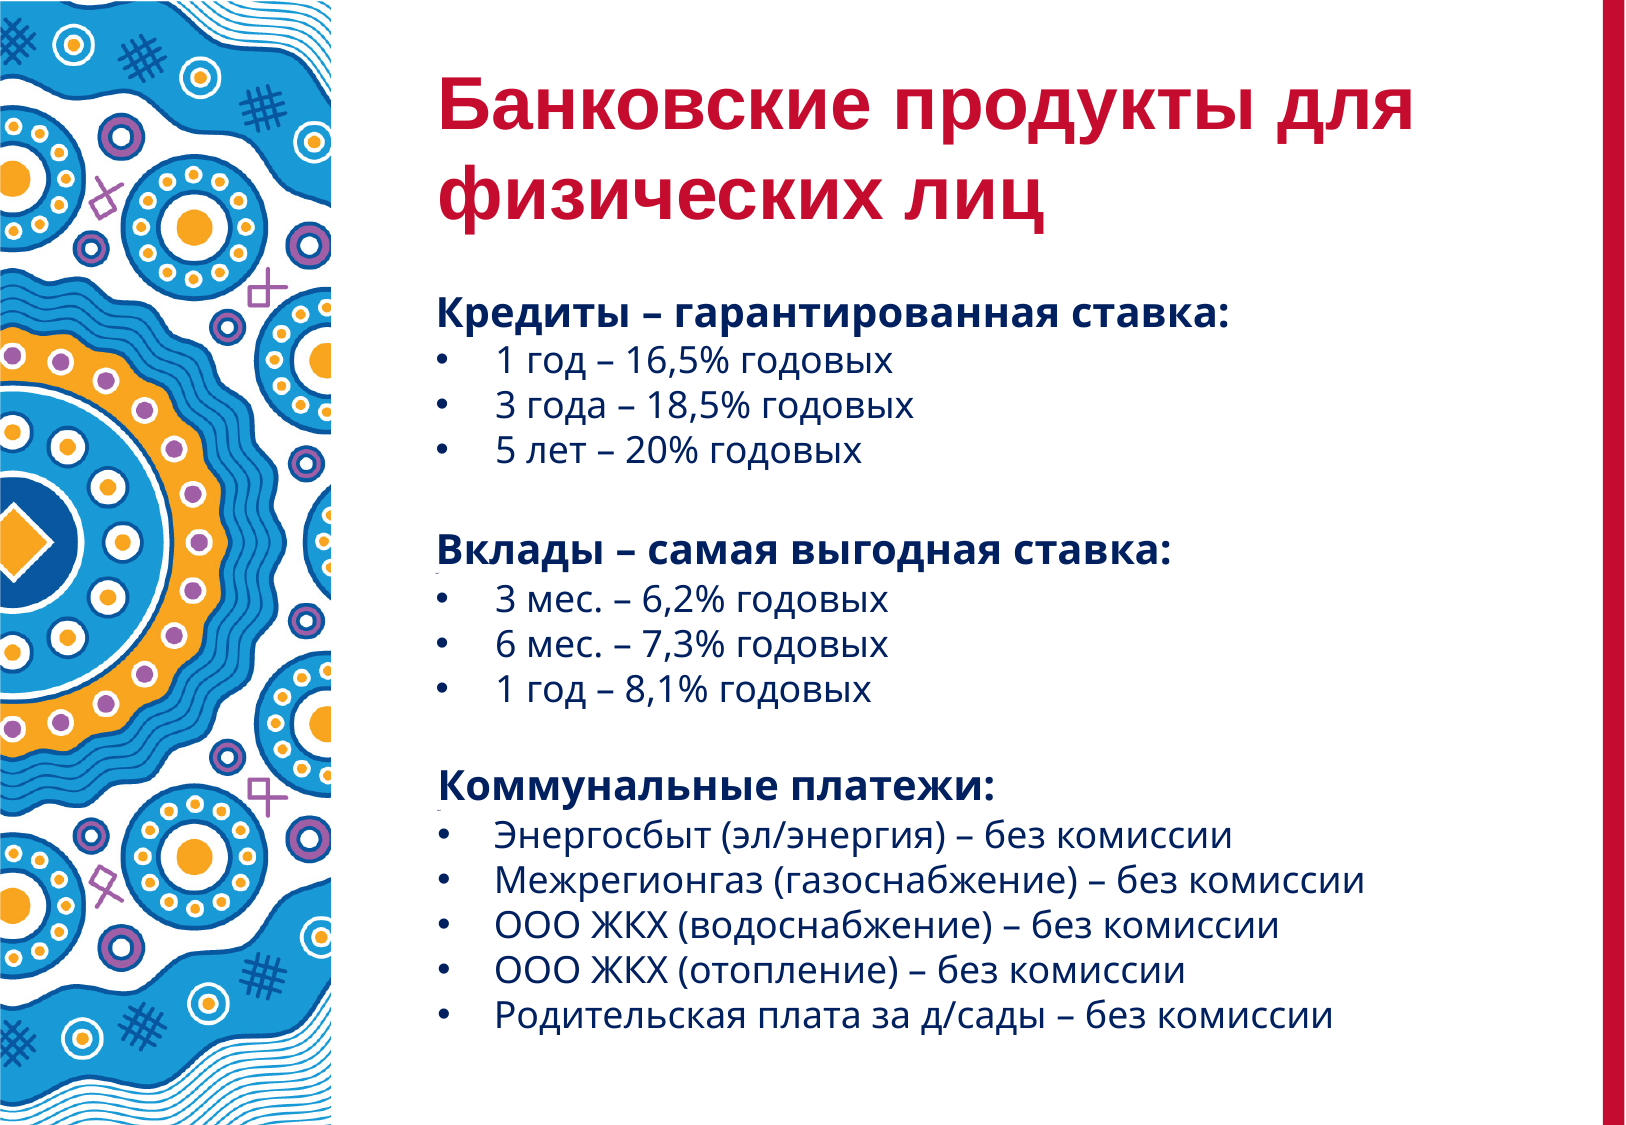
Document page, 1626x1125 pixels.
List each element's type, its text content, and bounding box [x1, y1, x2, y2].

title Банковские продукты для физических лиц [422, 50, 1616, 239]
text_box Кредиты – гарантированная ставка: 1 год – 16,5% годовых 3 года – 18,5% годовых 5 лет – 20% годовых [420, 278, 1506, 479]
text_box Коммунальные платежи: шл Энергосбыт (эл/энергия) – без комиссии Межрегионгаз (газоснабжение) – без комиссии ООО ЖКХ (водоснабжение) – без комиссии ООО ЖКХ (отопление) – без комиссии Родительская плата за д/сады – без комиссии [422, 751, 1508, 1044]
picture [0, 0, 434, 1125]
text_box Вклады – самая выгодная ставка: шл 3 мес. – 6,2% годовых 6 мес. – 7,3% годовых 1 год – 8,1% годовых [420, 515, 1506, 718]
